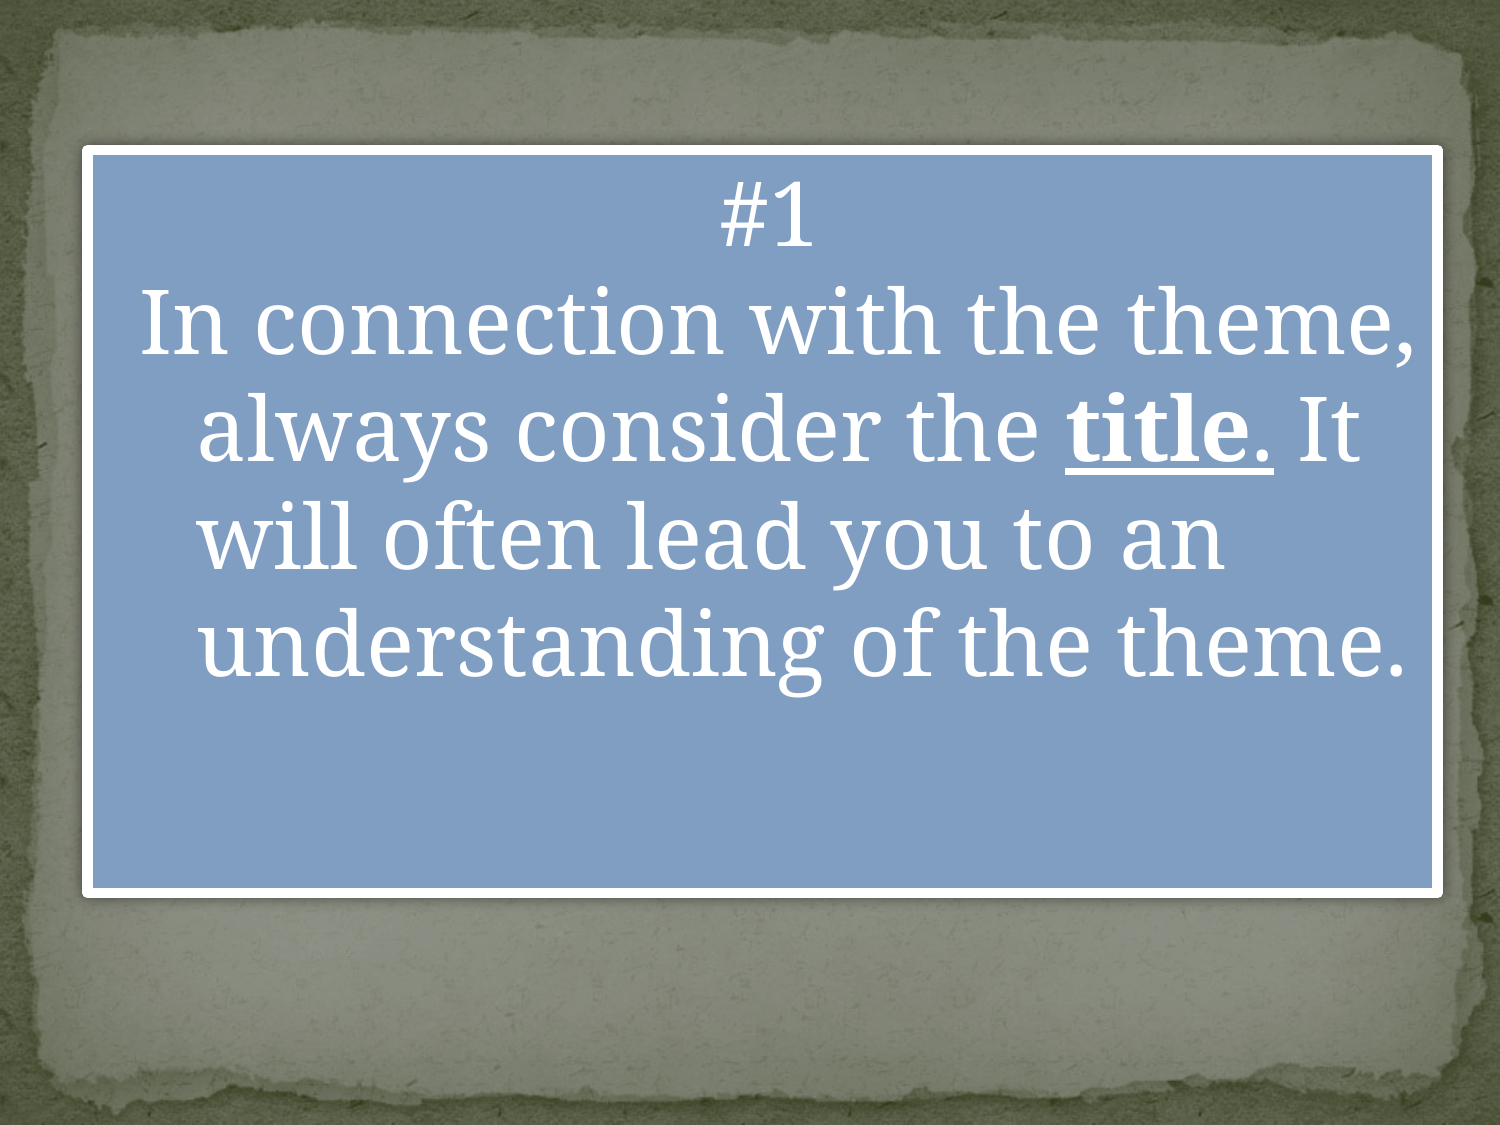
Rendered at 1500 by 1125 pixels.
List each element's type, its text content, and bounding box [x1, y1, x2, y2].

list #1 In connection with the theme, always consider the title. It will often lead you to an understanding of the theme. [82, 145, 1443, 898]
